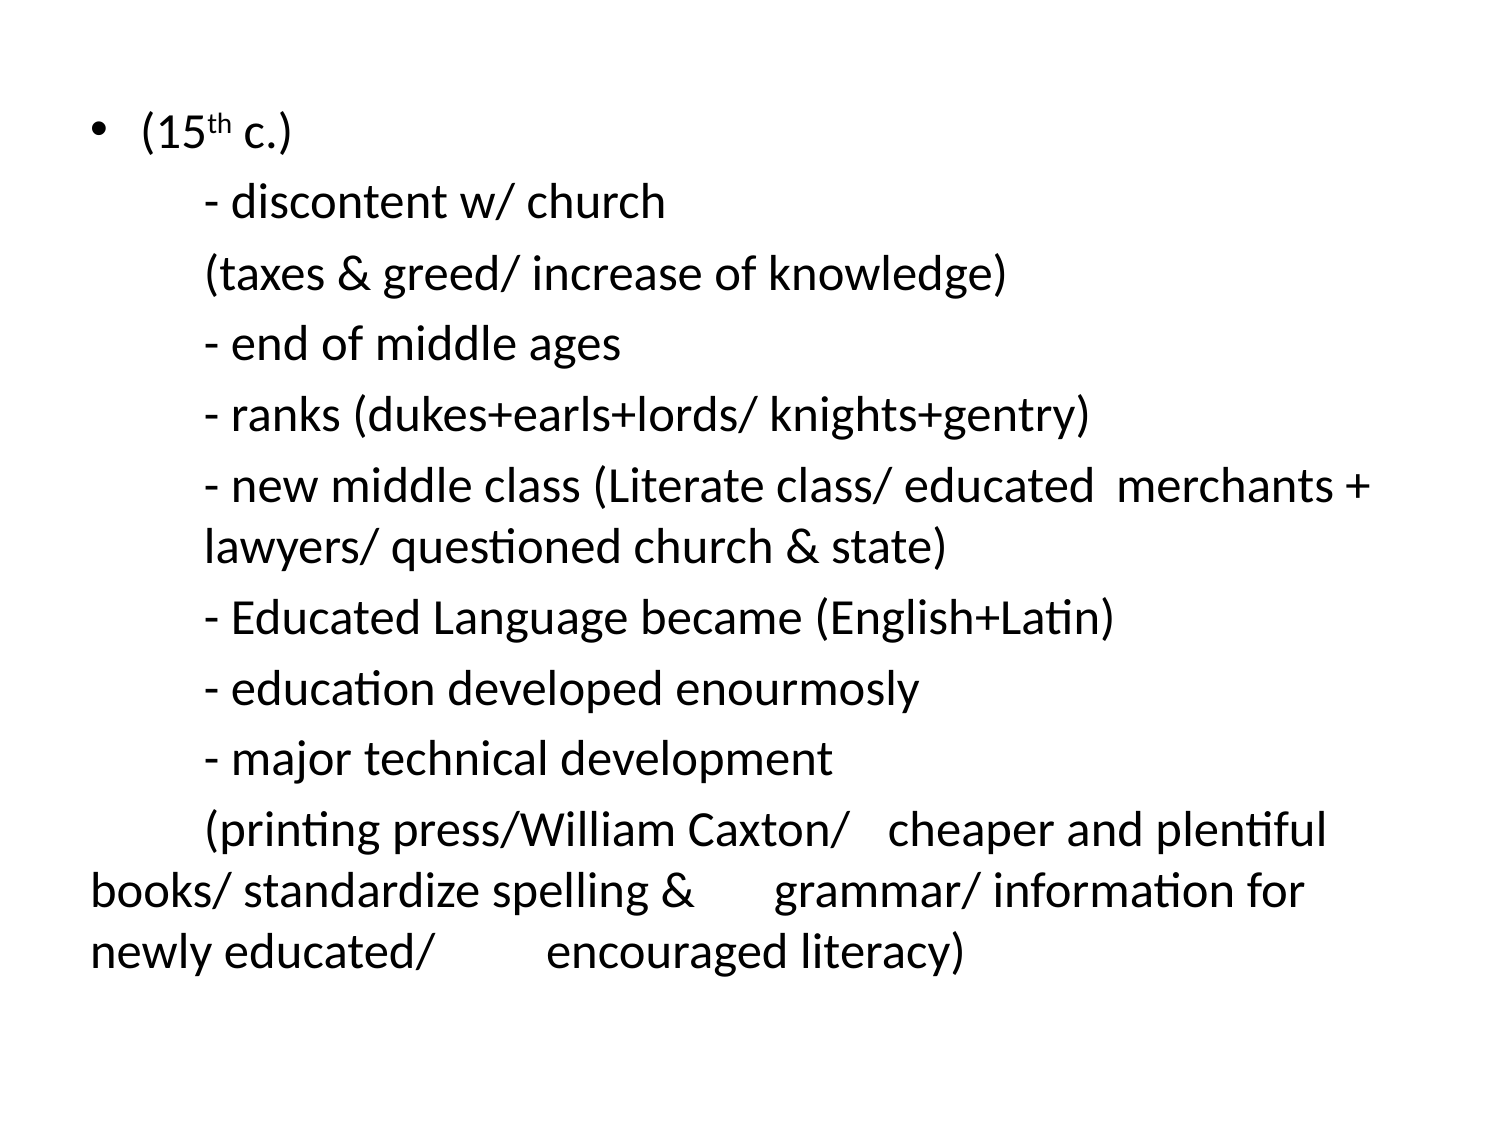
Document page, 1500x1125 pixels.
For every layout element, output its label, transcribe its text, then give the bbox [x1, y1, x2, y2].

list (15th c.) - discontent w/ church (taxes & greed/ increase of knowledge) - end of middle ages - ranks (dukes+earls+lords/ knights+gentry) - new middle class (Literate class/ educated merchants + lawyers/ questioned church & state) - Educated Language became (English+Latin) - education developed enourmosly - major technical development (printing press/William Caxton/ cheaper and plentiful books/ standardize spelling & grammar/ information for newly educated/ encouraged literacy) [75, 90, 1425, 1005]
